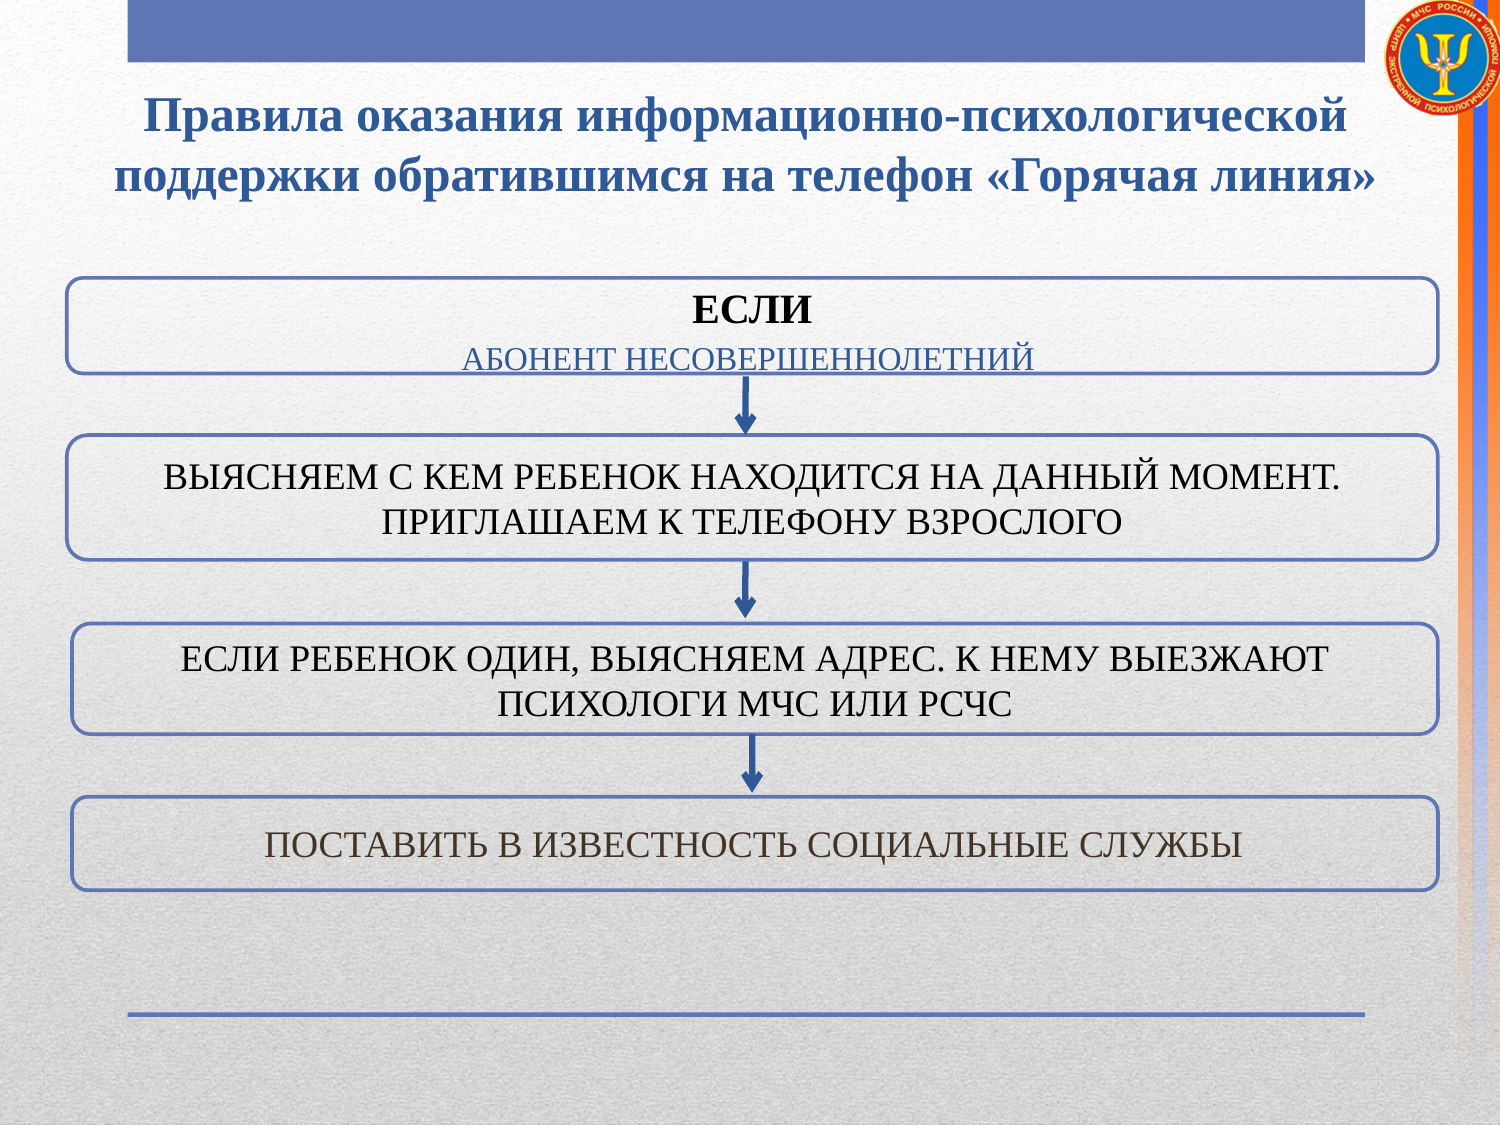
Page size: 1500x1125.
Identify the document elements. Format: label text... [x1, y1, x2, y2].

text_box ПОСТАВИТЬ В ИЗВЕСТНОСТЬ СОЦИАЛЬНЫЕ СЛУЖБЫ [69, 813, 1438, 873]
text_box ЕСЛИ РЕБЕНОК ОДИН, ВЫЯСНЯЕМ АДРЕС. К НЕМУ ВЫЕЗЖАЮТ ПСИХОЛОГИ МЧС ИЛИ РСЧС [70, 621, 1440, 737]
picture [1383, 0, 1500, 1125]
text_box Правила оказания информационно-психологической поддержки обратившимся на телефон «Горячая линия» [30, 66, 1452, 217]
text_box ЕСЛИ АБОНЕНТ НЕСОВЕРШЕННОЛЕТНИЙ [64, 276, 1440, 376]
text_box ВЫЯСНЯЕМ С КЕМ РЕБЕНОК НАХОДИТСЯ НА ДАННЫЙ МОМЕНТ. ПРИГЛАШАЕМ К ТЕЛЕФОНУ ВЗРОСЛОГО [64, 433, 1440, 562]
text_box [70, 794, 1440, 893]
